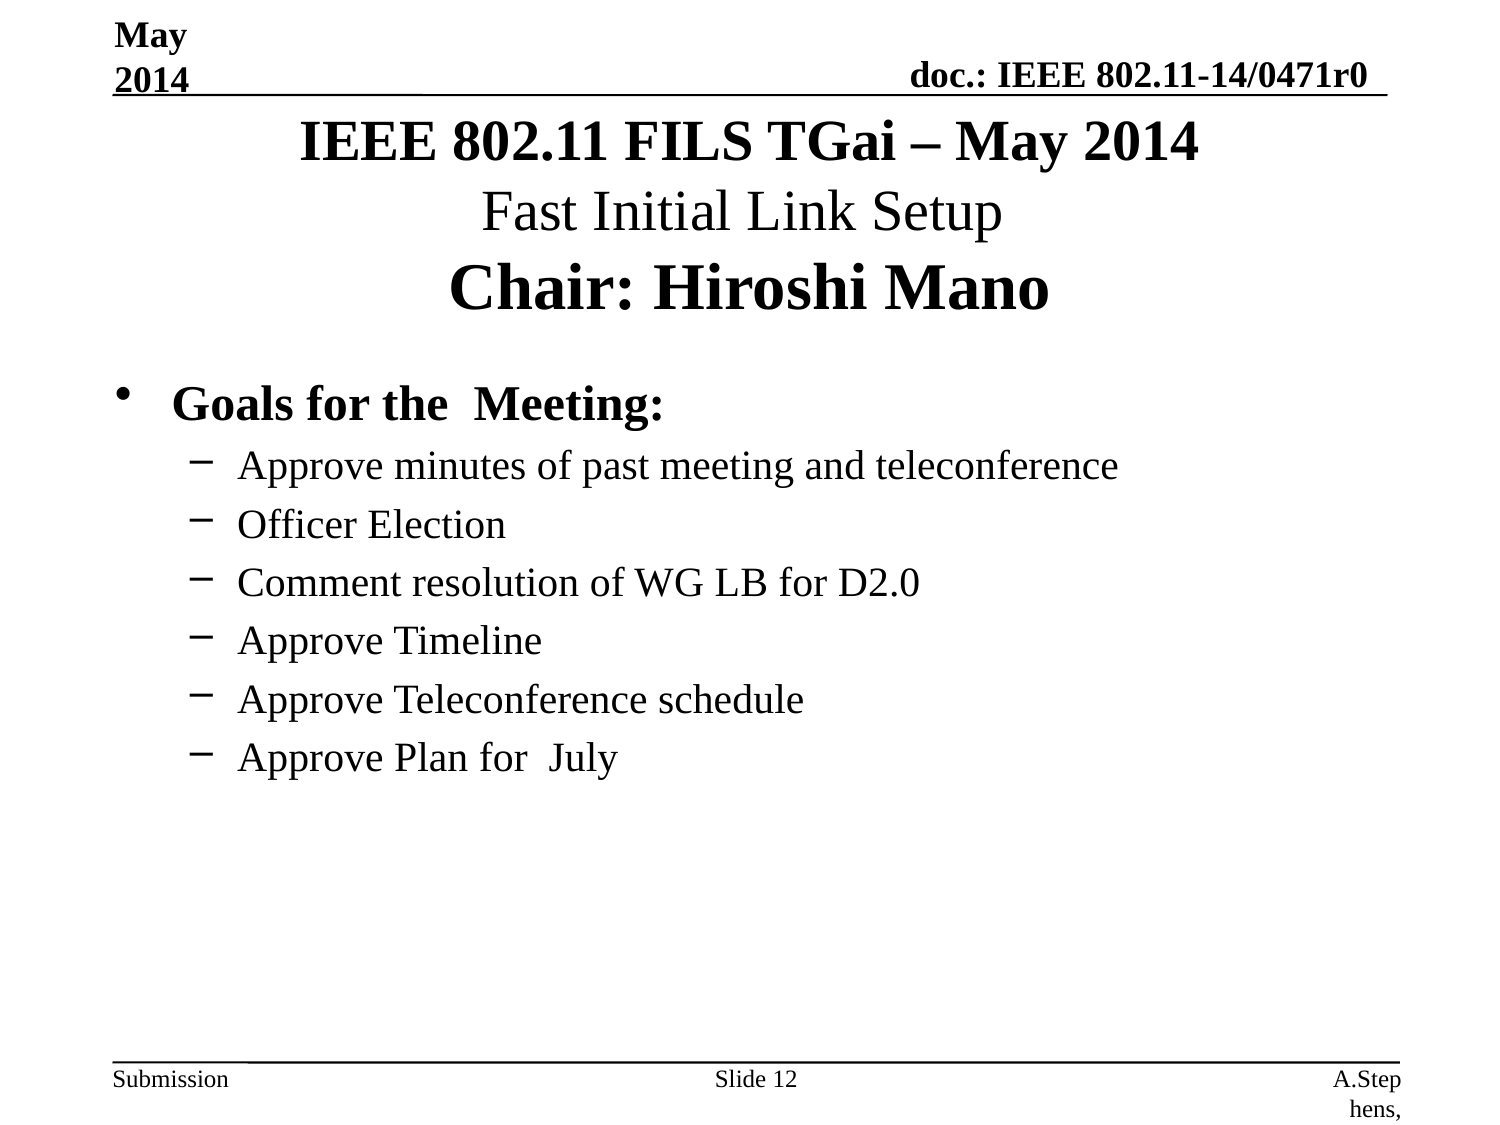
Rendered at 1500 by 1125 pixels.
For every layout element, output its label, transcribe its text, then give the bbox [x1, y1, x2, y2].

slide_number Slide 12 [712, 1062, 800, 1093]
footer A.Stephens, Intel, D. Stanley, Aruba [1325, 1062, 1402, 1093]
title IEEE 802.11 FILS TGai – May 2014 Fast Initial Link Setup Chair: Hiroshi Mano [0, 125, 1500, 300]
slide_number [114, 54, 257, 100]
list Goals for the Meeting: Approve minutes of past meeting and teleconference Officer Election Comment resolution of WG LB for D2.0 Approve Timeline Approve Teleconference schedule Approve Plan for July [99, 362, 1500, 1038]
